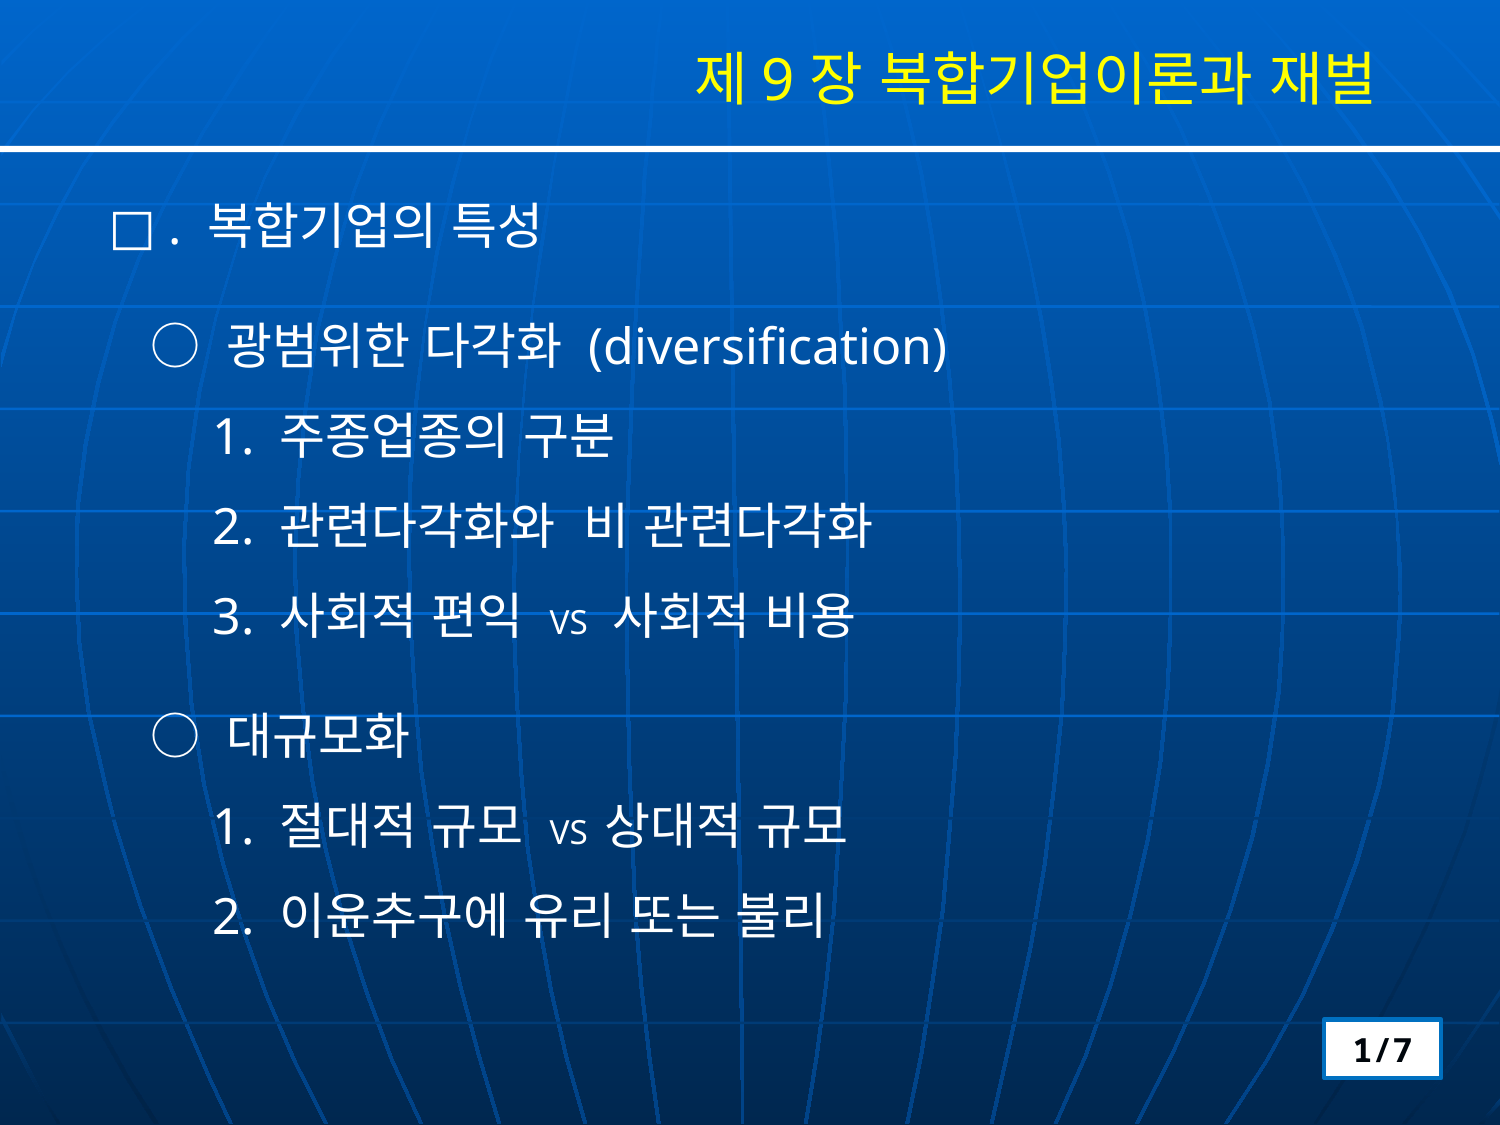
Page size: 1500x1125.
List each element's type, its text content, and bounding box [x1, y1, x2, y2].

text_box 제9장 복합기업이론과 재벌 [679, 35, 1465, 120]
text_box 1/7 [1322, 1017, 1443, 1080]
text_box □ . 복합기업의 특성 ○ 광범위한 다각화 (diversification) 1. 주종업종의 구분 2. 관련다각화와 비 관련다각화 3. 사회적 편익 VS 사회적 비용 ○ 대규모화 1. 절대적 규모 VS 상대적 규모 2. 이윤추구에 유리 또는 불리 [93, 187, 1395, 953]
